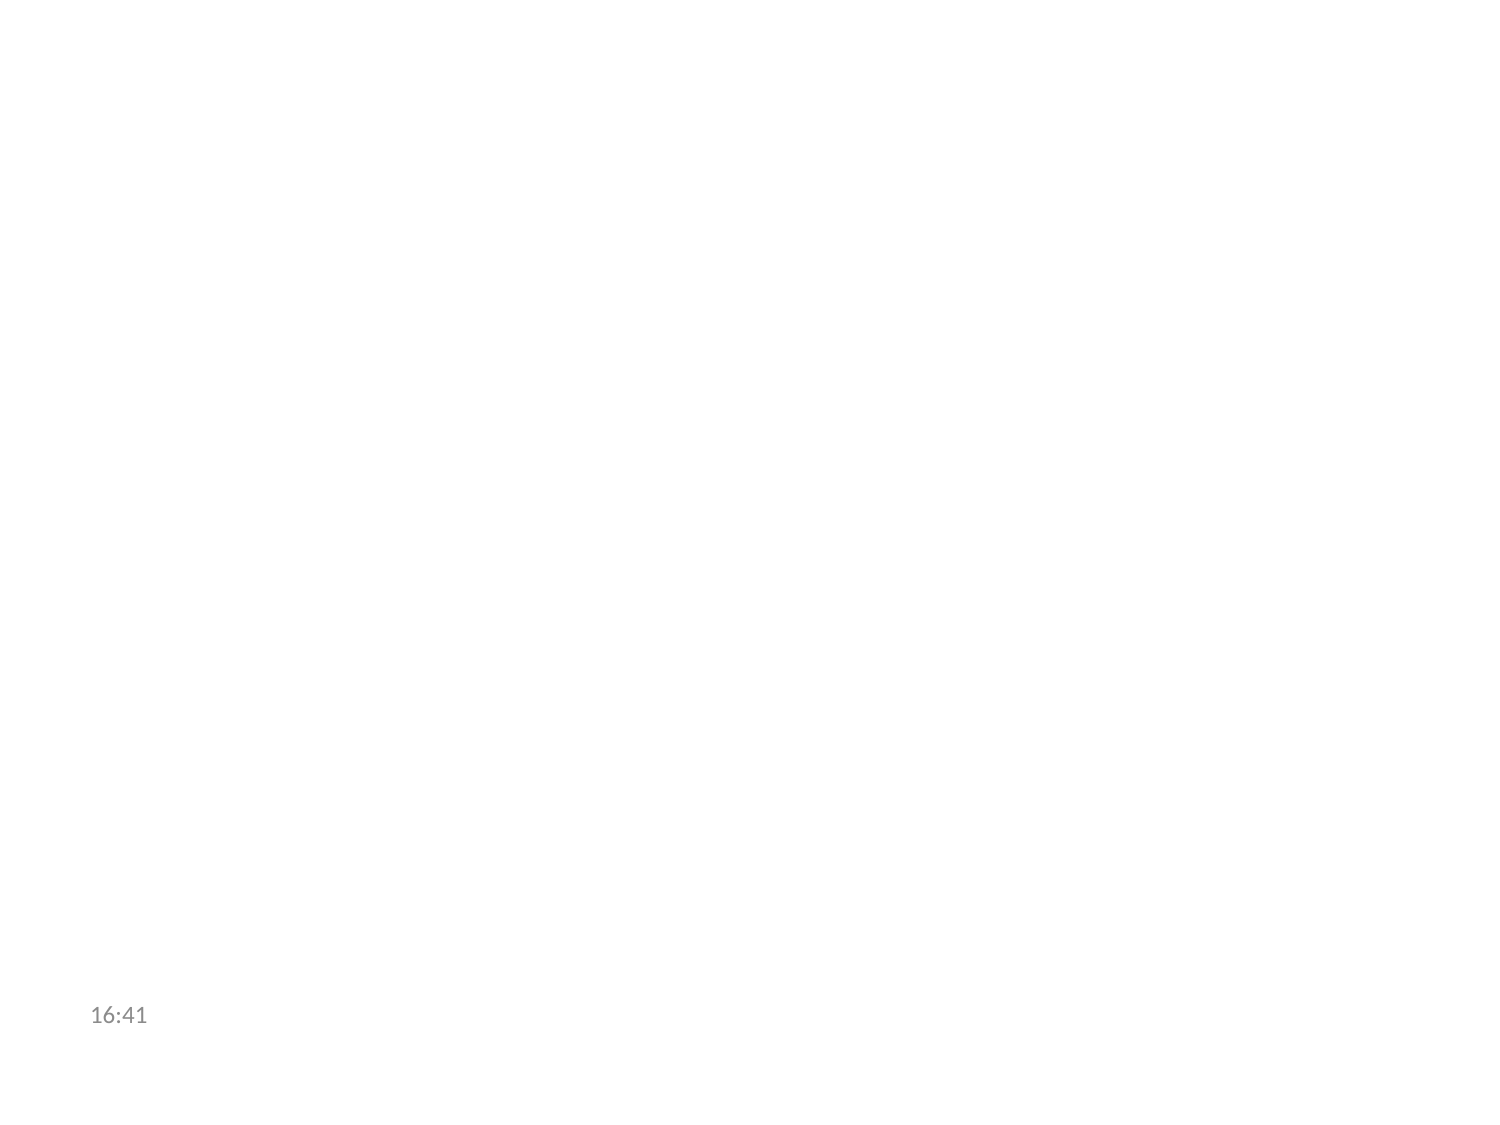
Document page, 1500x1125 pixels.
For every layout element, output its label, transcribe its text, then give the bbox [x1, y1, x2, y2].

text_box 15:35 [75, 983, 425, 1044]
